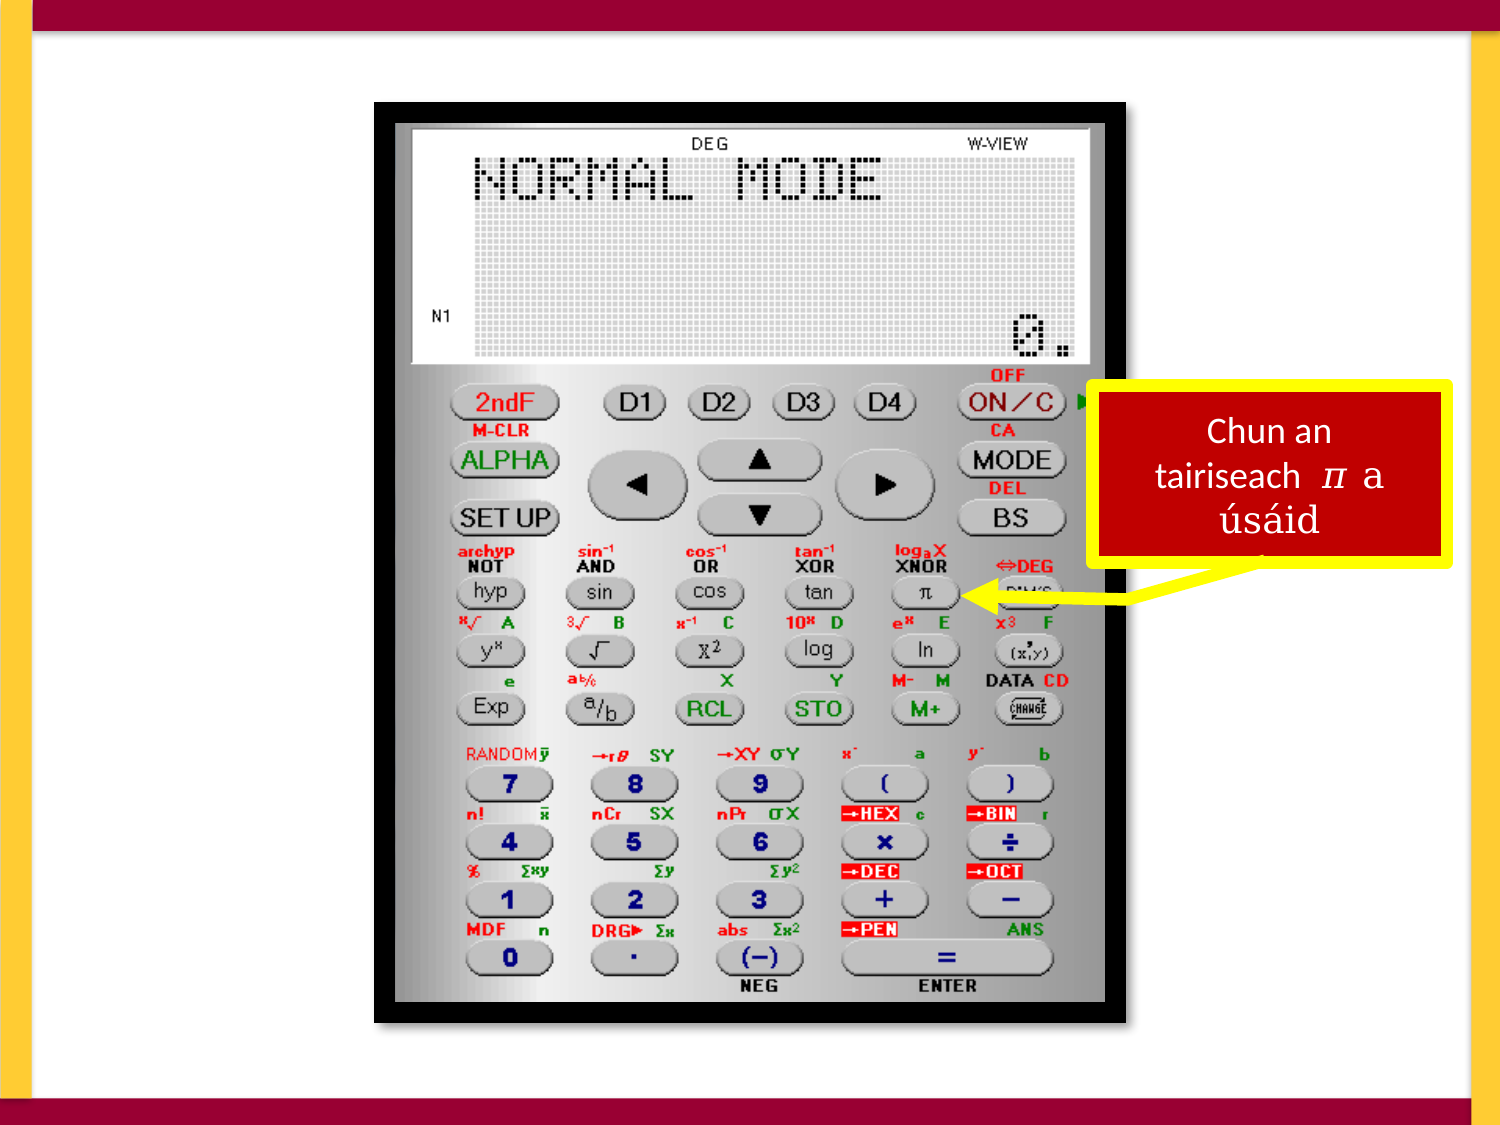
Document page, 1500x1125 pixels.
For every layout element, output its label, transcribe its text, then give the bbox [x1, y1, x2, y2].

text_box Chun an tairiseach 𝜋 a úsáid [960, 383, 1449, 603]
picture [395, 123, 1105, 1002]
